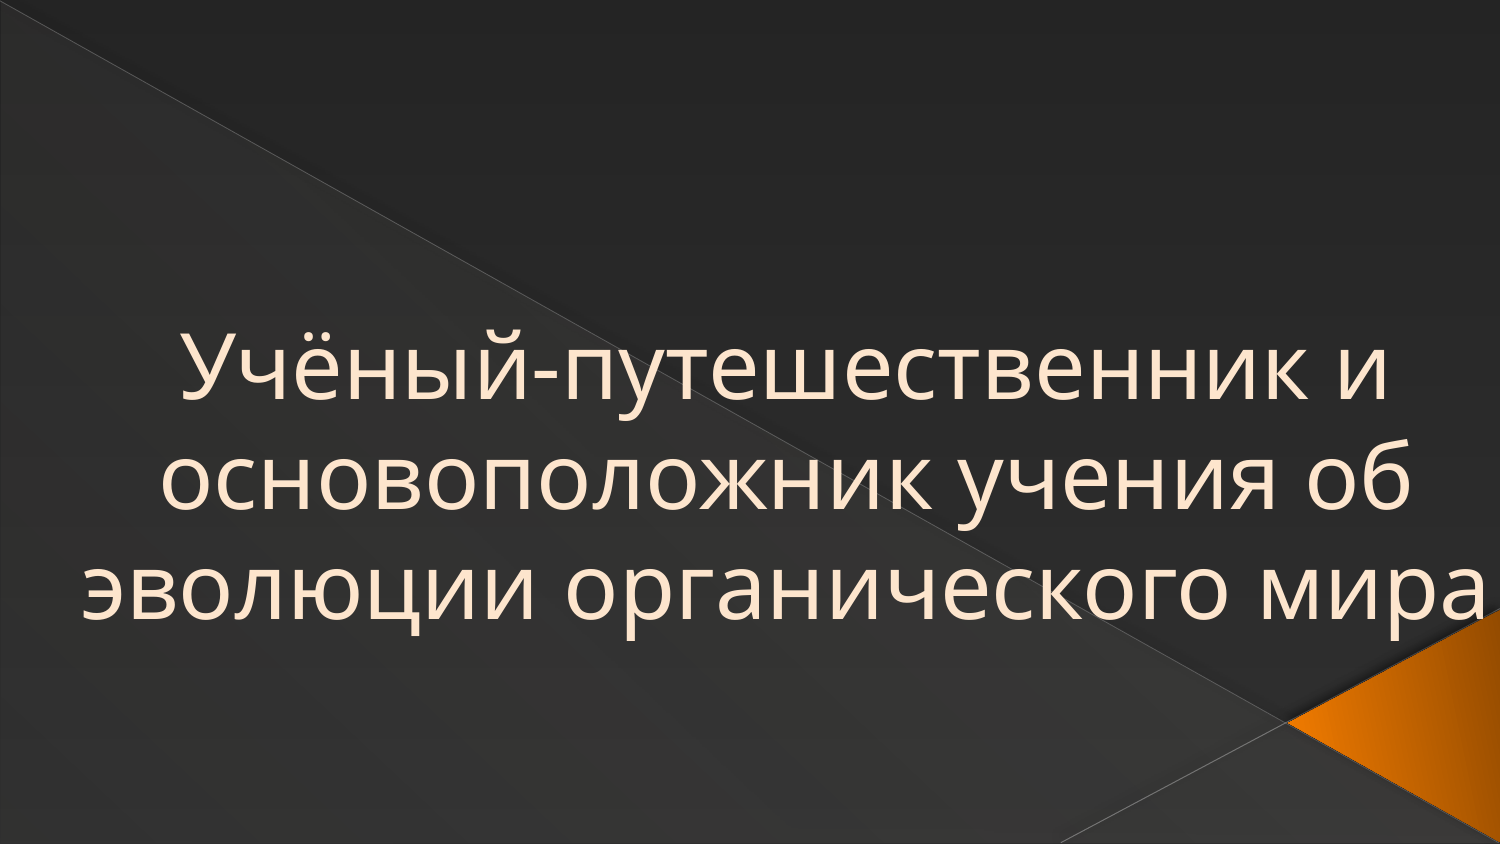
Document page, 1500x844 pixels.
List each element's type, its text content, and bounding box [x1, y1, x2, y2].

title Учёный-путешественник и основоположник учения об эволюции органического мира [0, 492, 1500, 646]
